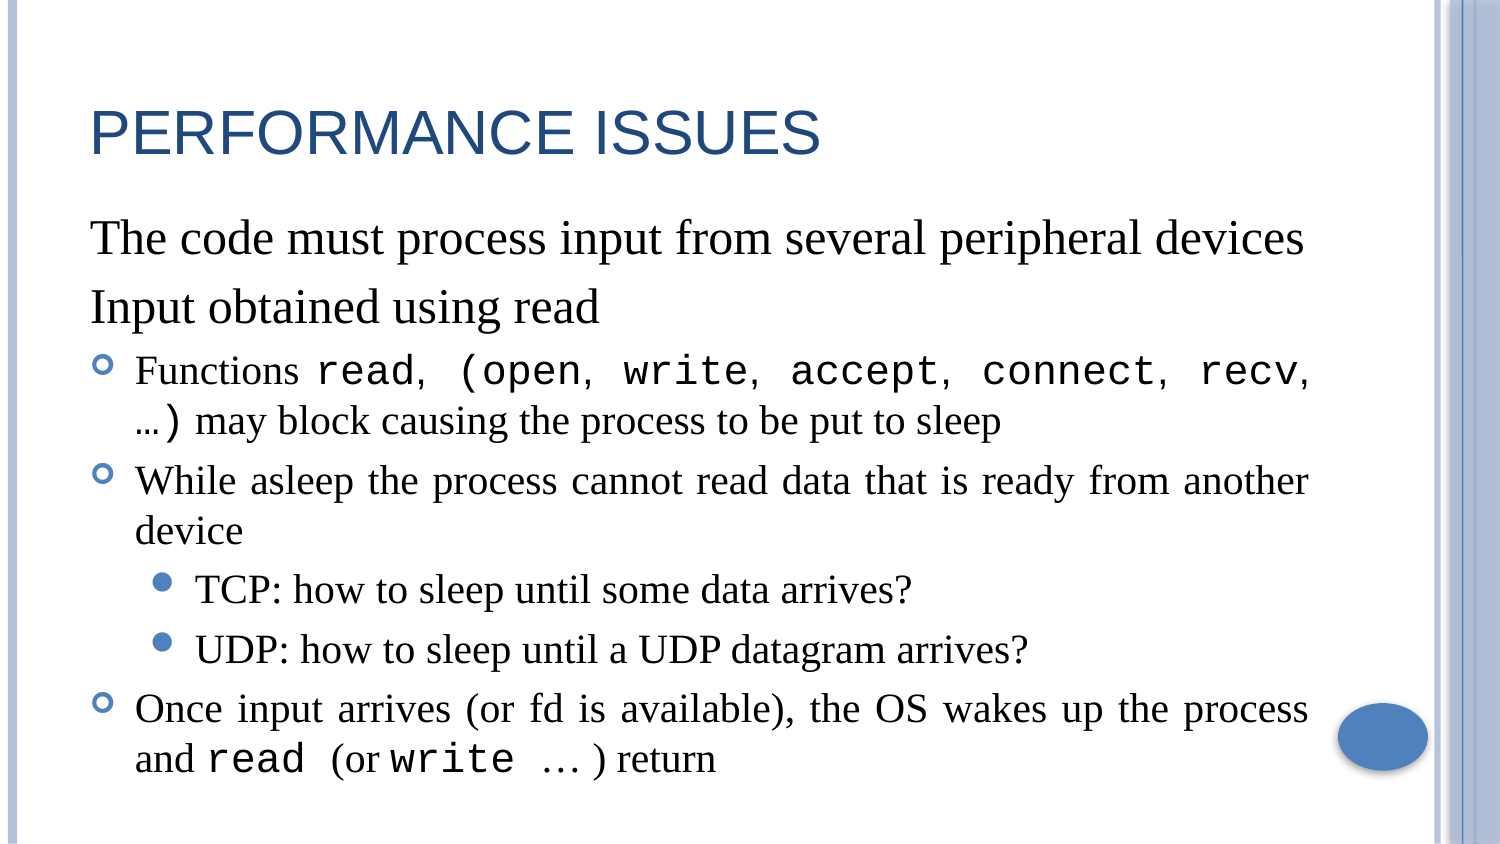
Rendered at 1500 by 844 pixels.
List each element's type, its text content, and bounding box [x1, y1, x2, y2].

list The code must process input from several peripheral devices Input obtained using read Functions read, (open, write, accept, connect, recv, …) may block causing the process to be put to sleep While asleep the process cannot read data that is ready from another device TCP: how to sleep until some data arrives? UDP: how to sleep until a UDP datagram arrives? Once input arrives (or fd is available), the OS wakes up the process and read (or write … ) return [75, 196, 1325, 797]
title Performance Issues [75, 33, 1300, 175]
